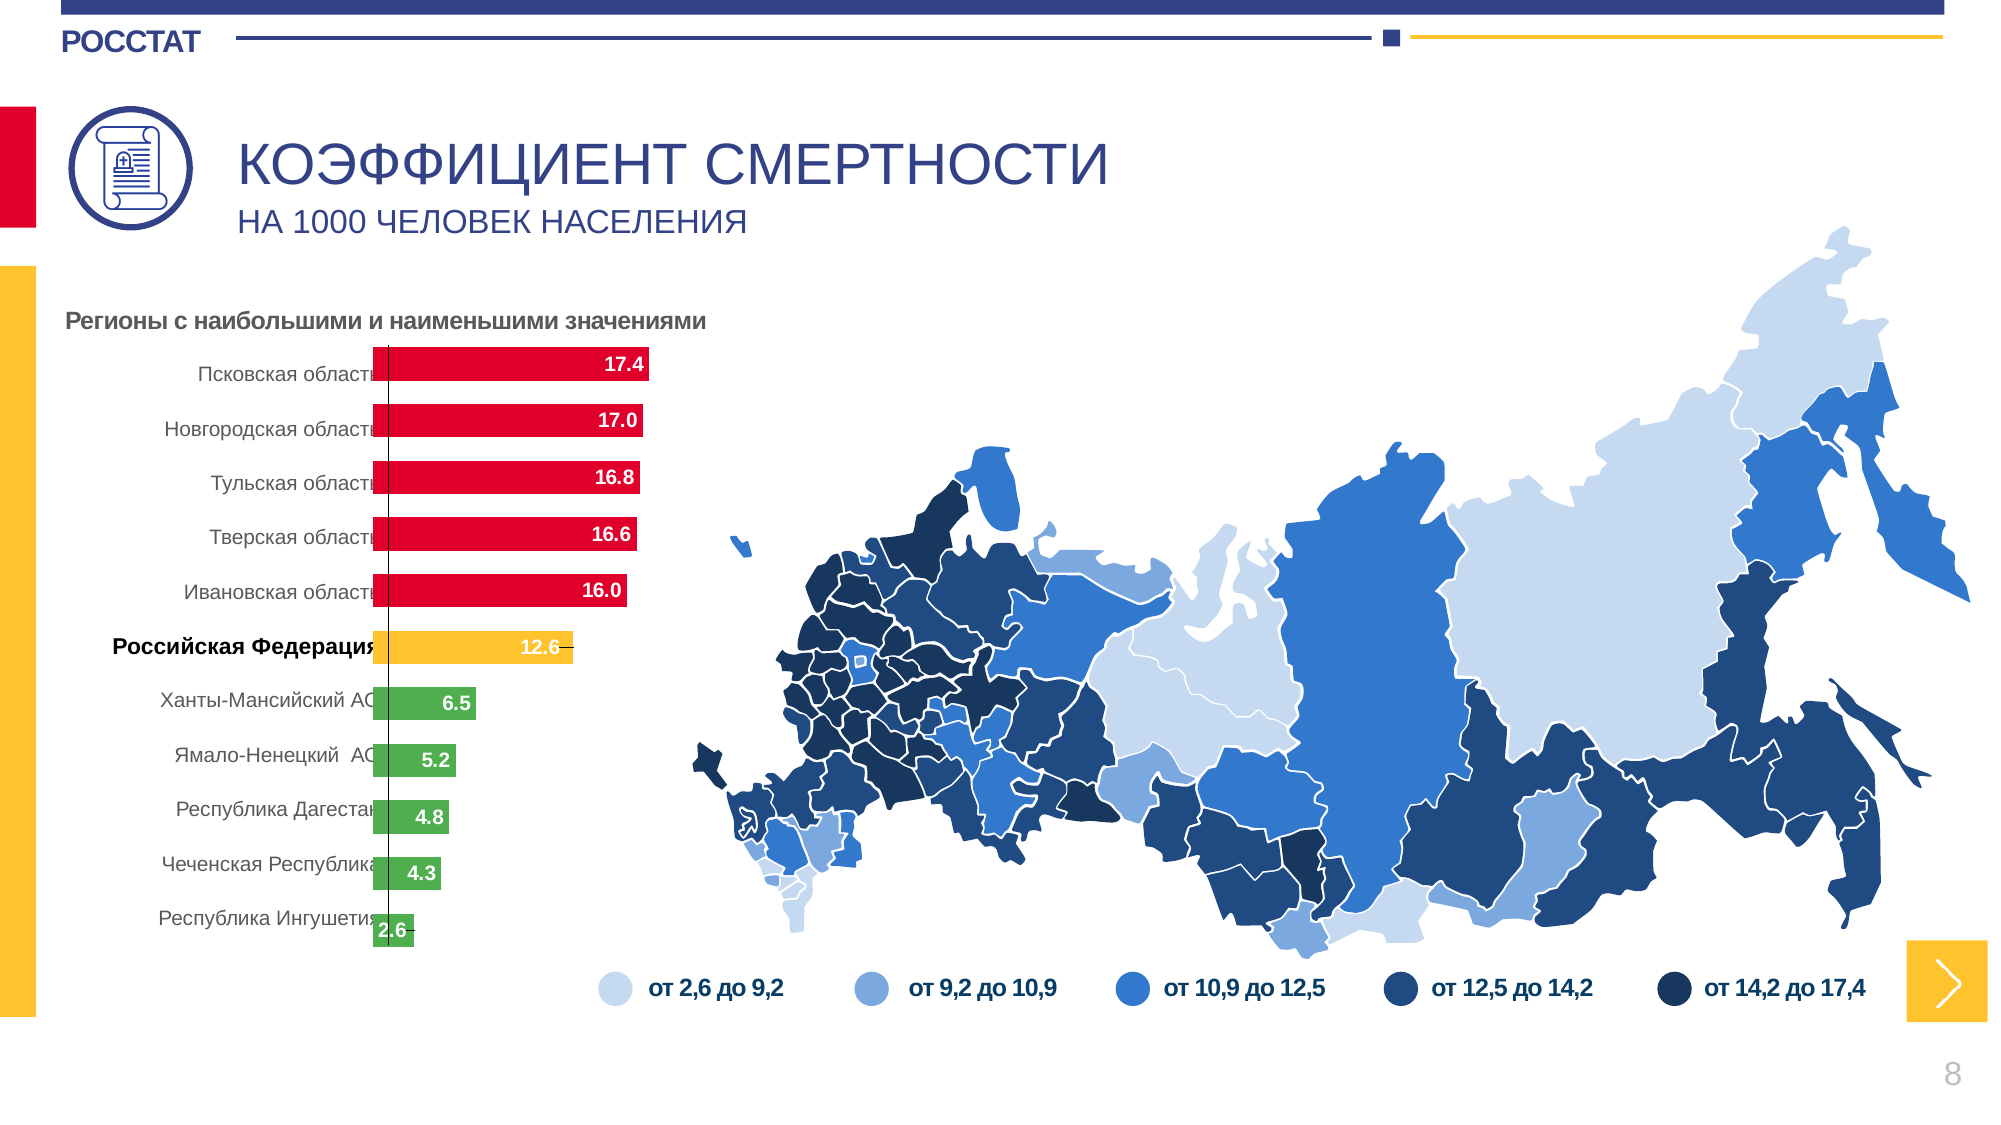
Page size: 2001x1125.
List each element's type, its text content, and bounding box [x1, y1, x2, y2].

table_header Псковская область [43, 347, 366, 401]
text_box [854, 963, 1074, 1010]
table_cell Республика Ингушетия [43, 890, 366, 945]
table_cell Тверская область [43, 510, 366, 564]
text_box Регионы с наибольшими и наименьшими значениями [50, 297, 692, 342]
table_cell Новгородская область [43, 401, 366, 455]
table_cell Ивановская область [43, 564, 366, 618]
table_cell Республика Дагестан [43, 782, 366, 836]
table_cell Российская Федерация [43, 618, 366, 673]
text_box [236, 29, 1943, 116]
table_cell Тульская область [43, 455, 366, 510]
list КОЭФФИЦИЕНТ СМЕРТНОСТИ НА 1000 ЧЕЛОВЕК НАСЕЛЕНИЯ [222, 119, 1526, 268]
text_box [598, 963, 800, 1010]
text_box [692, 225, 1971, 960]
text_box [1115, 963, 1342, 1010]
table_cell Ямало-Hенецкий АО [43, 727, 366, 782]
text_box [1906, 940, 1988, 1023]
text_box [71, 109, 190, 228]
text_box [1383, 963, 1609, 1010]
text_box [1657, 963, 1882, 1010]
chart [366, 322, 698, 972]
slide_number 8 [1527, 1042, 1978, 1103]
table_cell Ханты-Мансийский АО [43, 673, 366, 727]
table_cell Чеченская Республика [43, 836, 366, 890]
